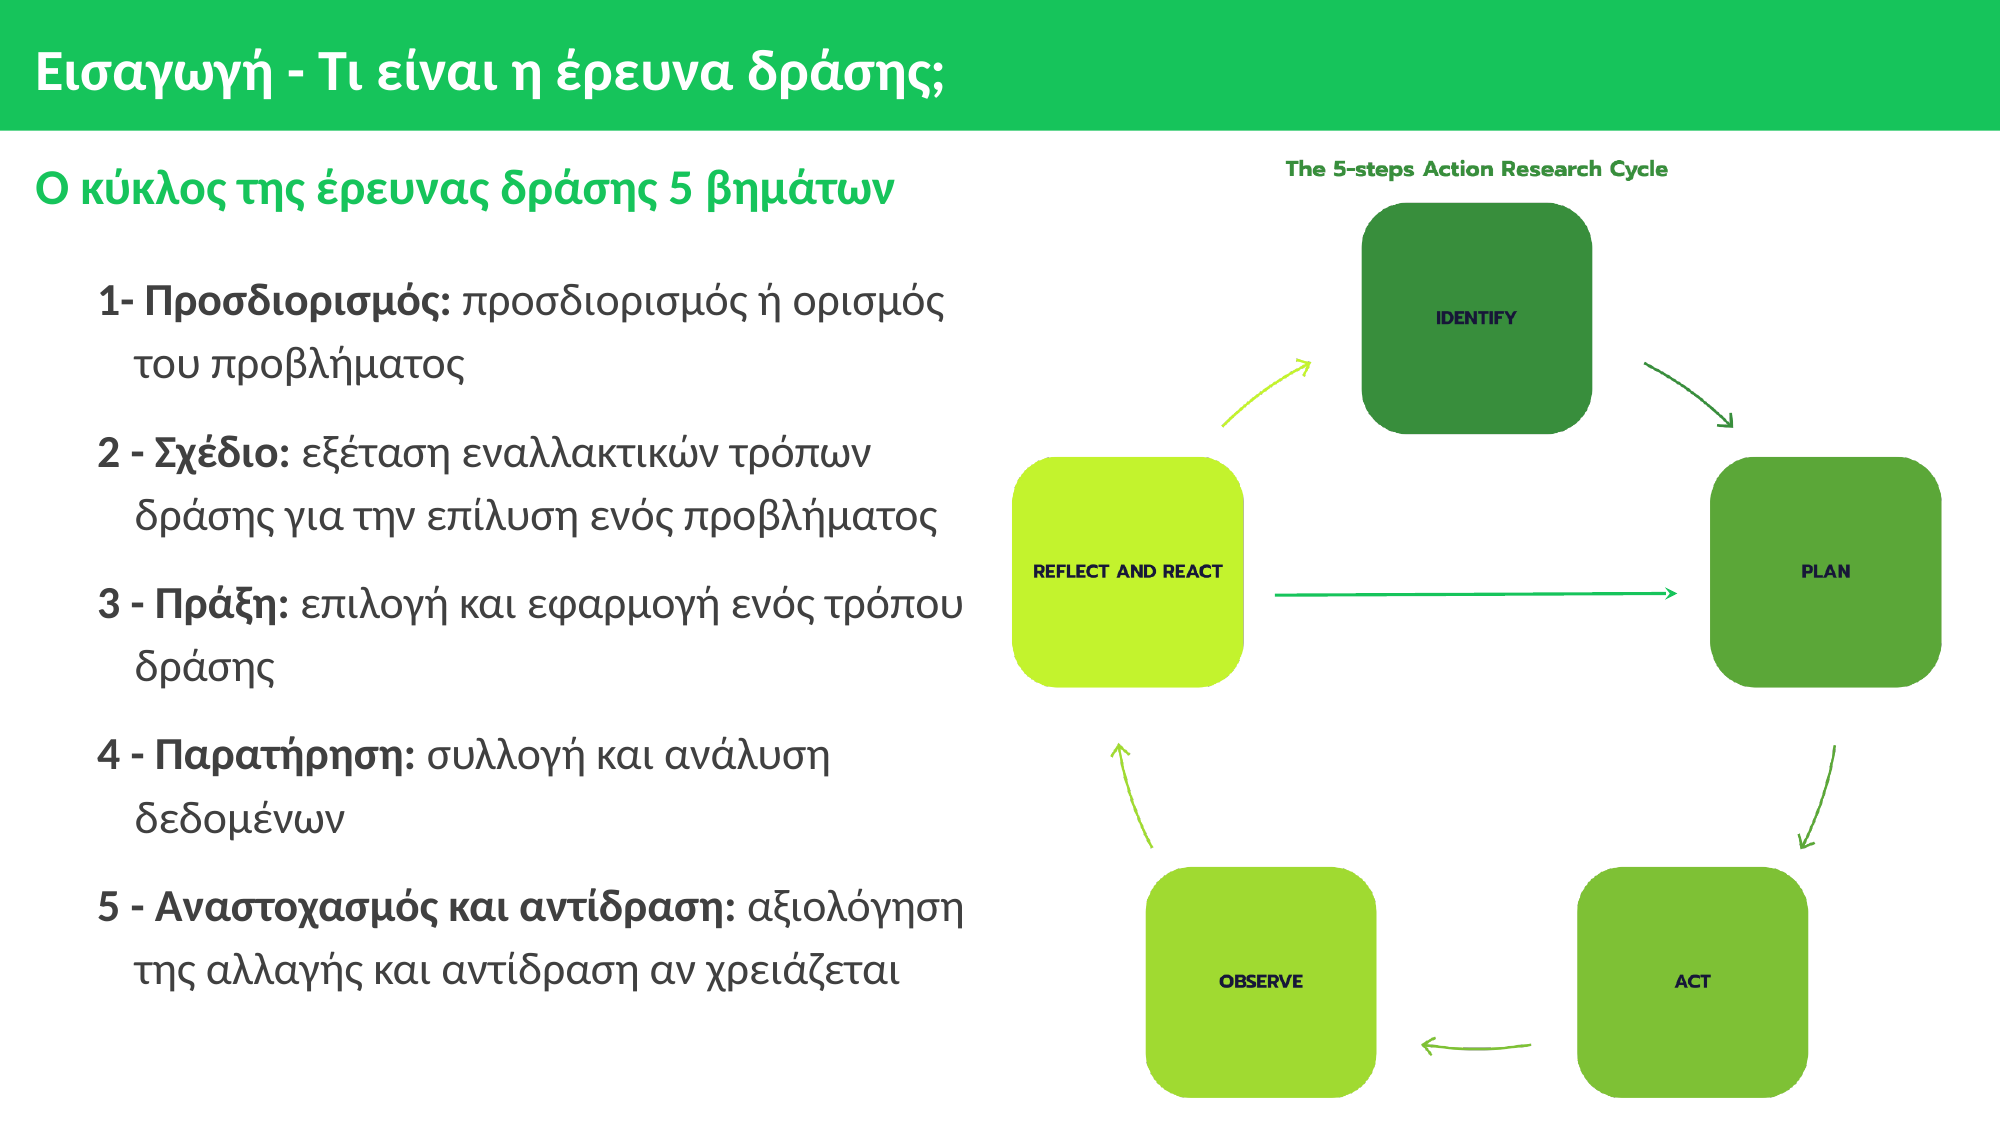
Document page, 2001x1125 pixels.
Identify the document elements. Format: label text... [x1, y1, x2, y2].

text_box 1- Προσδιορισμός: προσδιορισμός ή ορισμός του προβλήματος 2 - Σχέδιο: εξέταση εναλλακτικών τρόπων δράσης για την επίλυση ενός προβλήματος 3 - Πράξη: επιλογή και εφαρμογή ενός τρόπου δράσης 4 - Παρατήρηση: συλλογή και ανάλυση δεδομένων 5 - Αναστοχασμός και αντίδραση: αξιολόγηση της αλλαγής και αντίδραση αν χρειάζεται [44, 246, 903, 942]
list Ο κύκλος της έρευνας δράσης 5 βημάτων [20, 143, 903, 234]
picture [908, 12, 2001, 1125]
title Εισαγωγή - Τι είναι η έρευνα δράσης; [20, 12, 907, 131]
